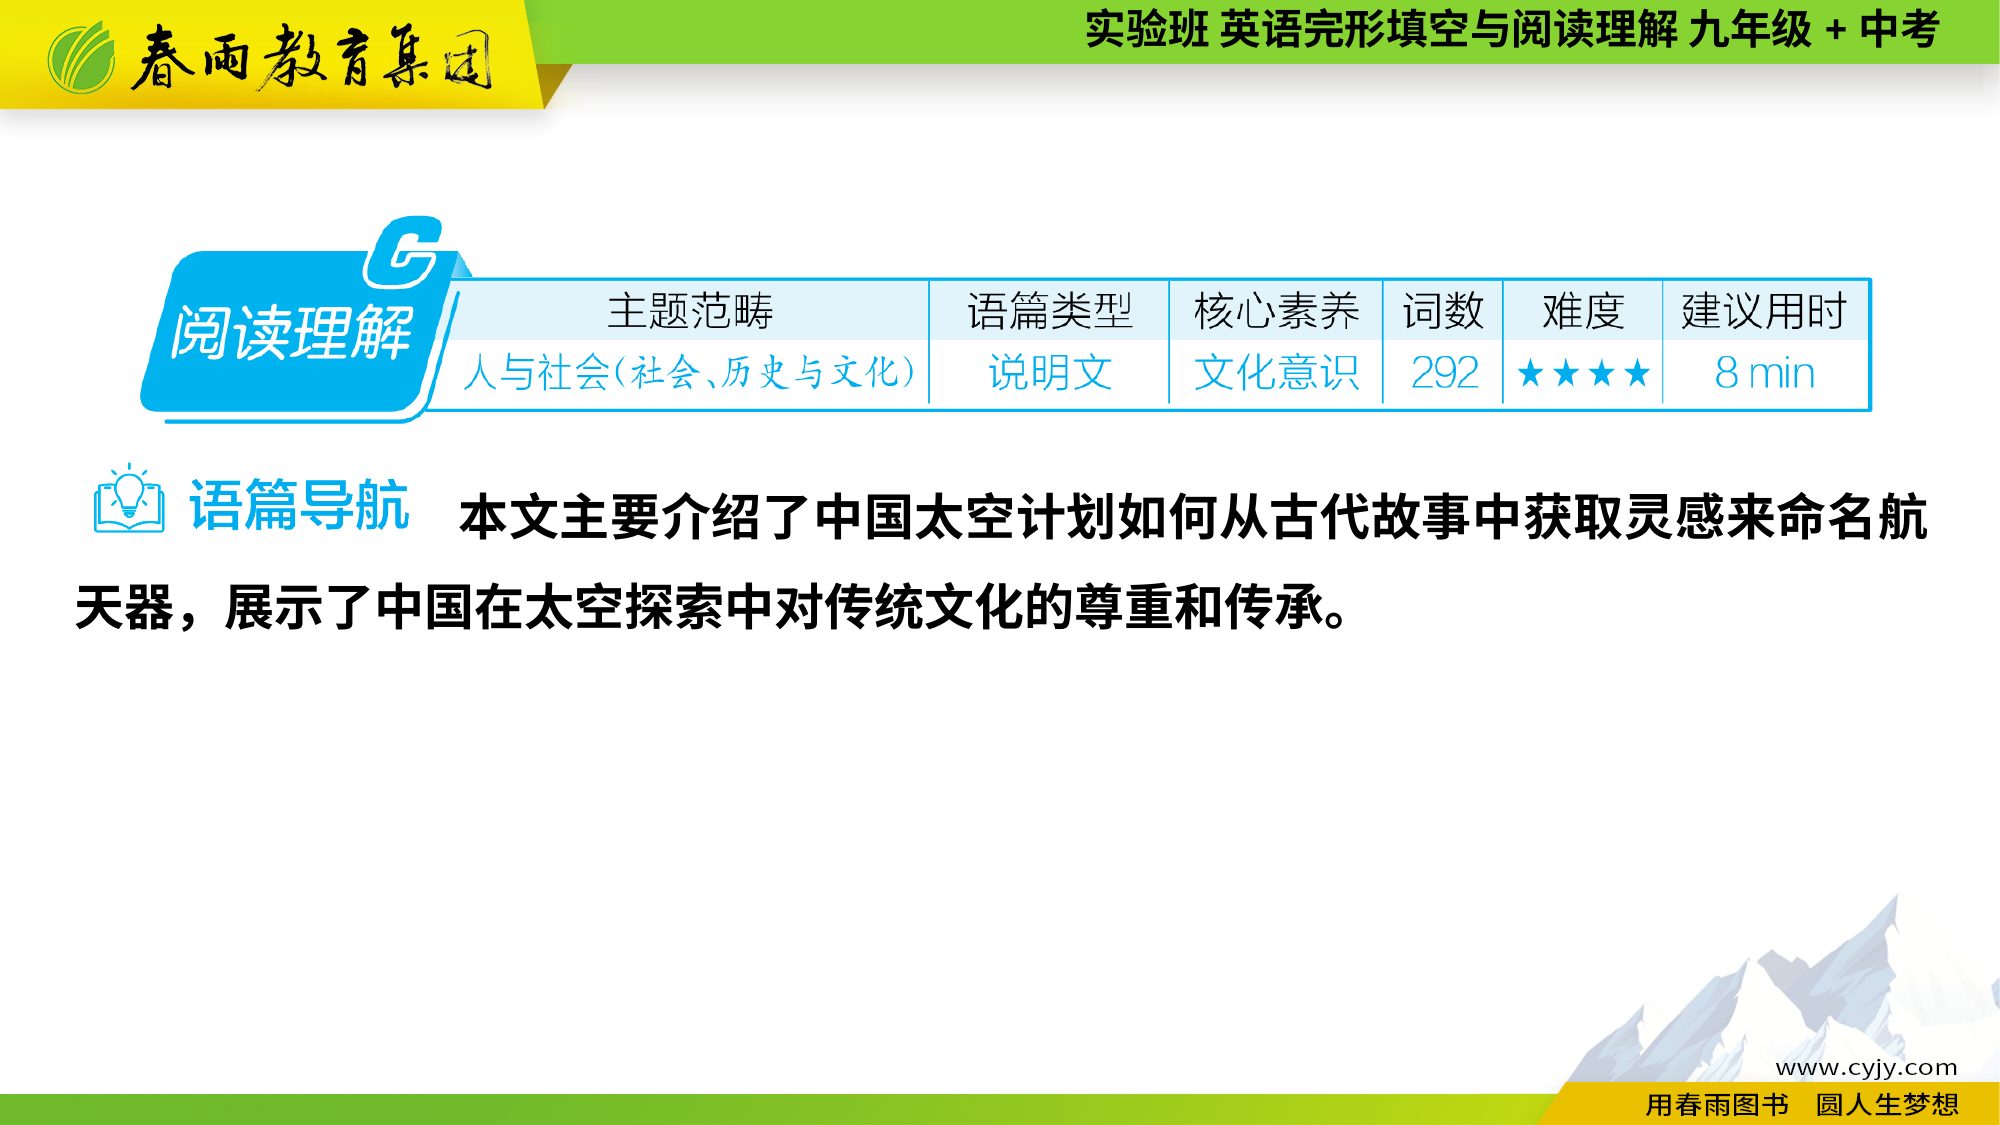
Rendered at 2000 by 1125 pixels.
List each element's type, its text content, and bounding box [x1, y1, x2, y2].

picture [0, 0, 2000, 1125]
list 本文主要介绍了中国太空计划如何从古代故事中获取灵感来命名航天器，展示了中国在太空探索中对传统文化的尊重和传承。 [59, 447, 1944, 634]
